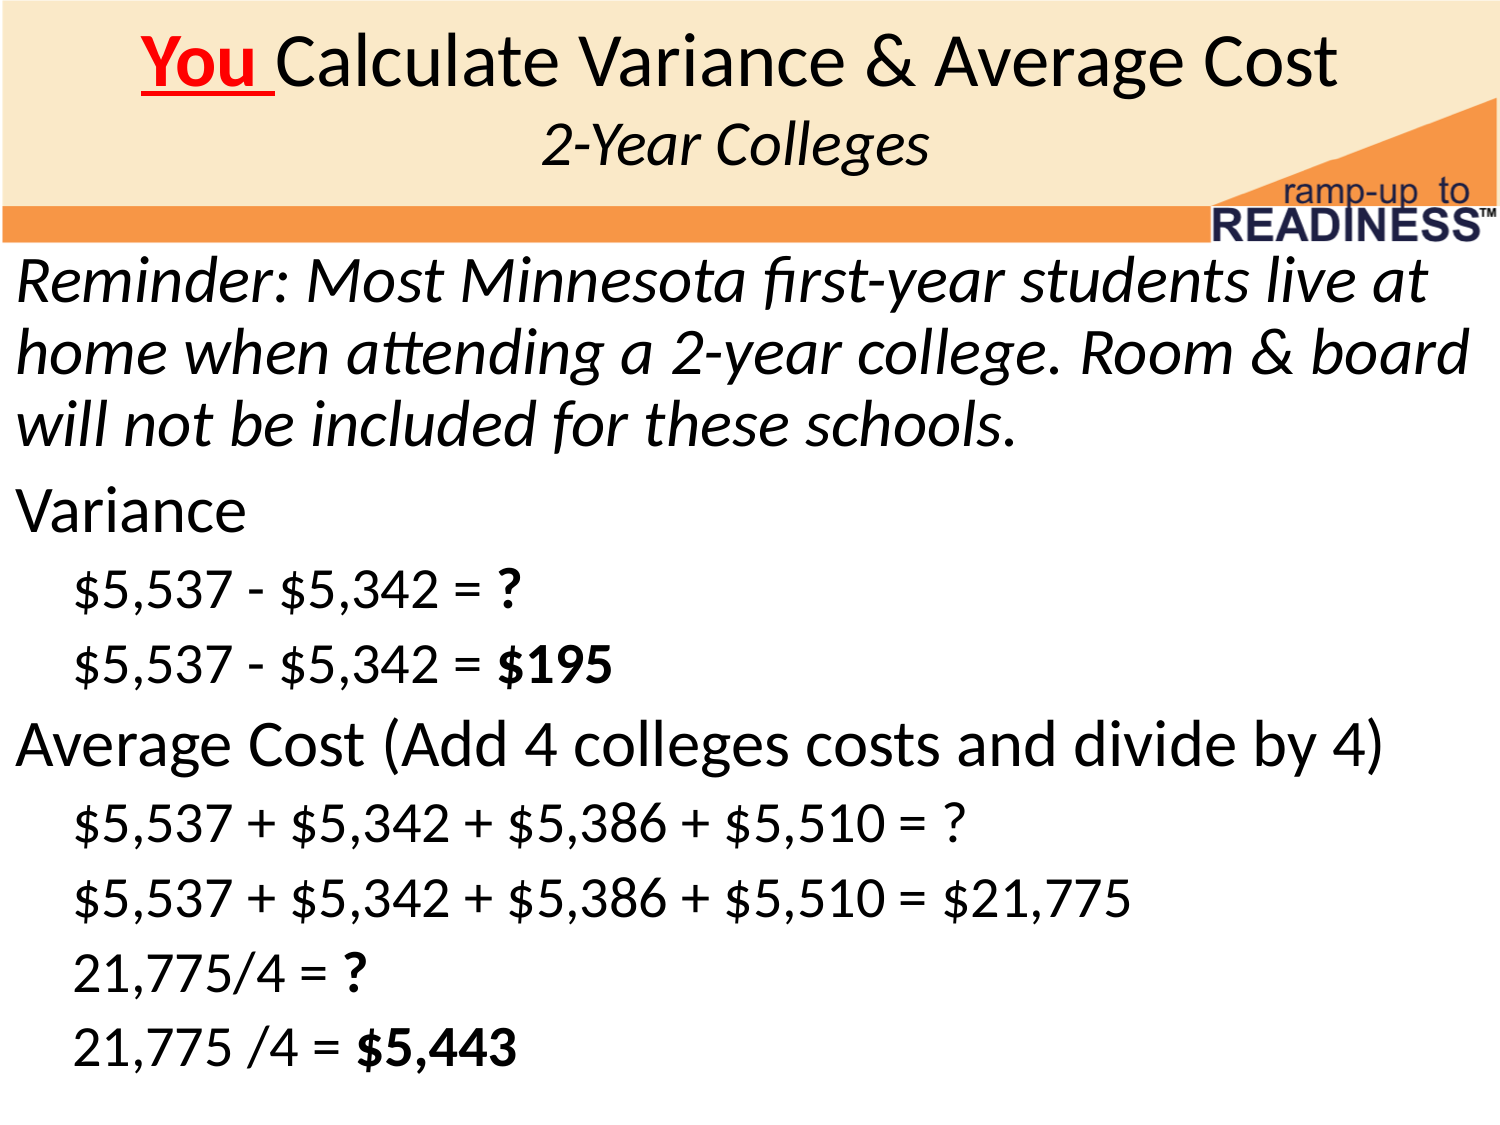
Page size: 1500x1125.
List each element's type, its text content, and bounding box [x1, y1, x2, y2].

list Reminder: Most Minnesota first-year students live at home when attending a 2-year college. Room & board will not be included for these schools. Variance $5,537 - $5,342 = ? $5,537 - $5,342 = $195 Average Cost (Add 4 colleges costs and divide by 4) $5,537 + $5,342 + $5,386 + $5,510 = ? $5,537 + $5,342 + $5,386 + $5,510 = $21,775 21,775/4 = ? 21,775 /4 = $5,443 [0, 237, 1500, 1125]
title You Calculate Variance & Average Cost 2-Year Colleges [0, 0, 1500, 188]
picture [0, 188, 1500, 237]
